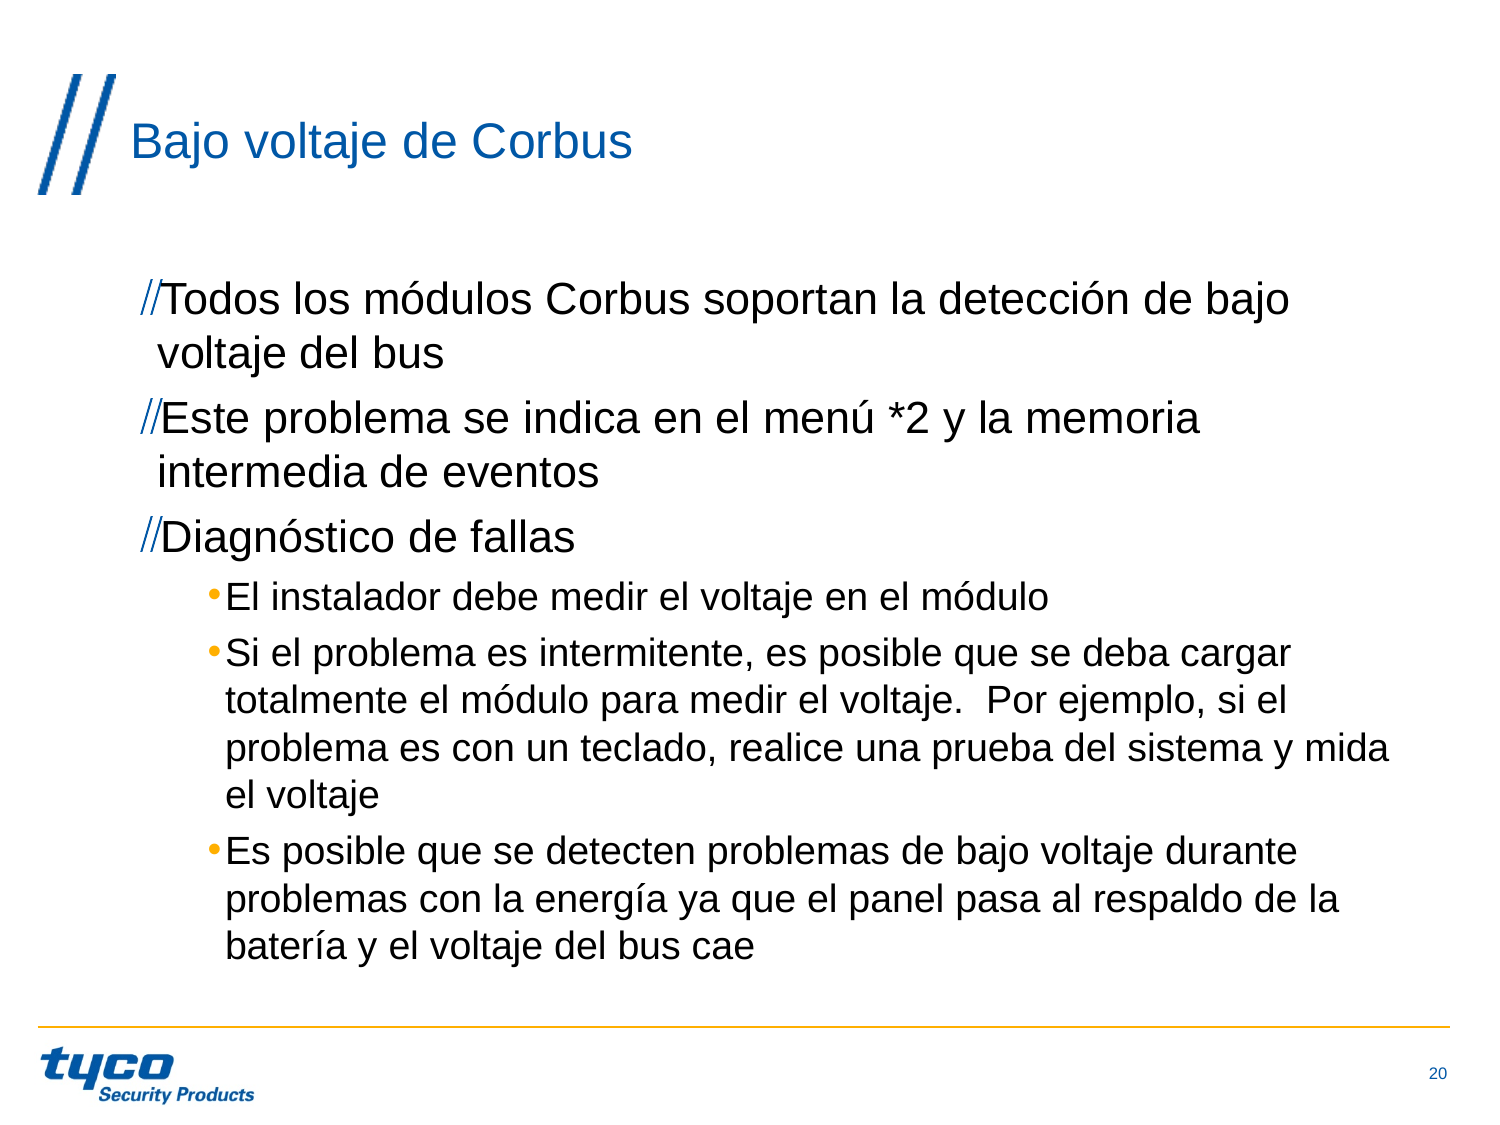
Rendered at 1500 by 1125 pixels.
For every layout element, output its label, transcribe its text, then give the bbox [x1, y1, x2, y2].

picture [34, 1040, 260, 1107]
slide_number 20 [1387, 1042, 1463, 1103]
title Bajo voltaje de Corbus [115, 44, 1426, 233]
picture [140, 279, 176, 315]
picture [140, 398, 176, 434]
list Todos los módulos Corbus soportan la detección de bajo voltaje del bus Este problema se indica en el menú *2 y la memoria intermedia de eventos Diagnóstico de fallas El instalador debe medir el voltaje en el módulo Si el problema es intermitente, es posible que se deba cargar totalmente el módulo para medir el voltaje. Por ejemplo, si el problema es con un teclado, realice una prueba del sistema y mida el voltaje Es posible que se detecten problemas de bajo voltaje durante problemas con la energía ya que el panel pasa al respaldo de la batería y el voltaje del bus cae [124, 262, 1426, 976]
text_box [97, 1061, 228, 1091]
picture [37, 74, 115, 195]
picture [140, 516, 176, 552]
